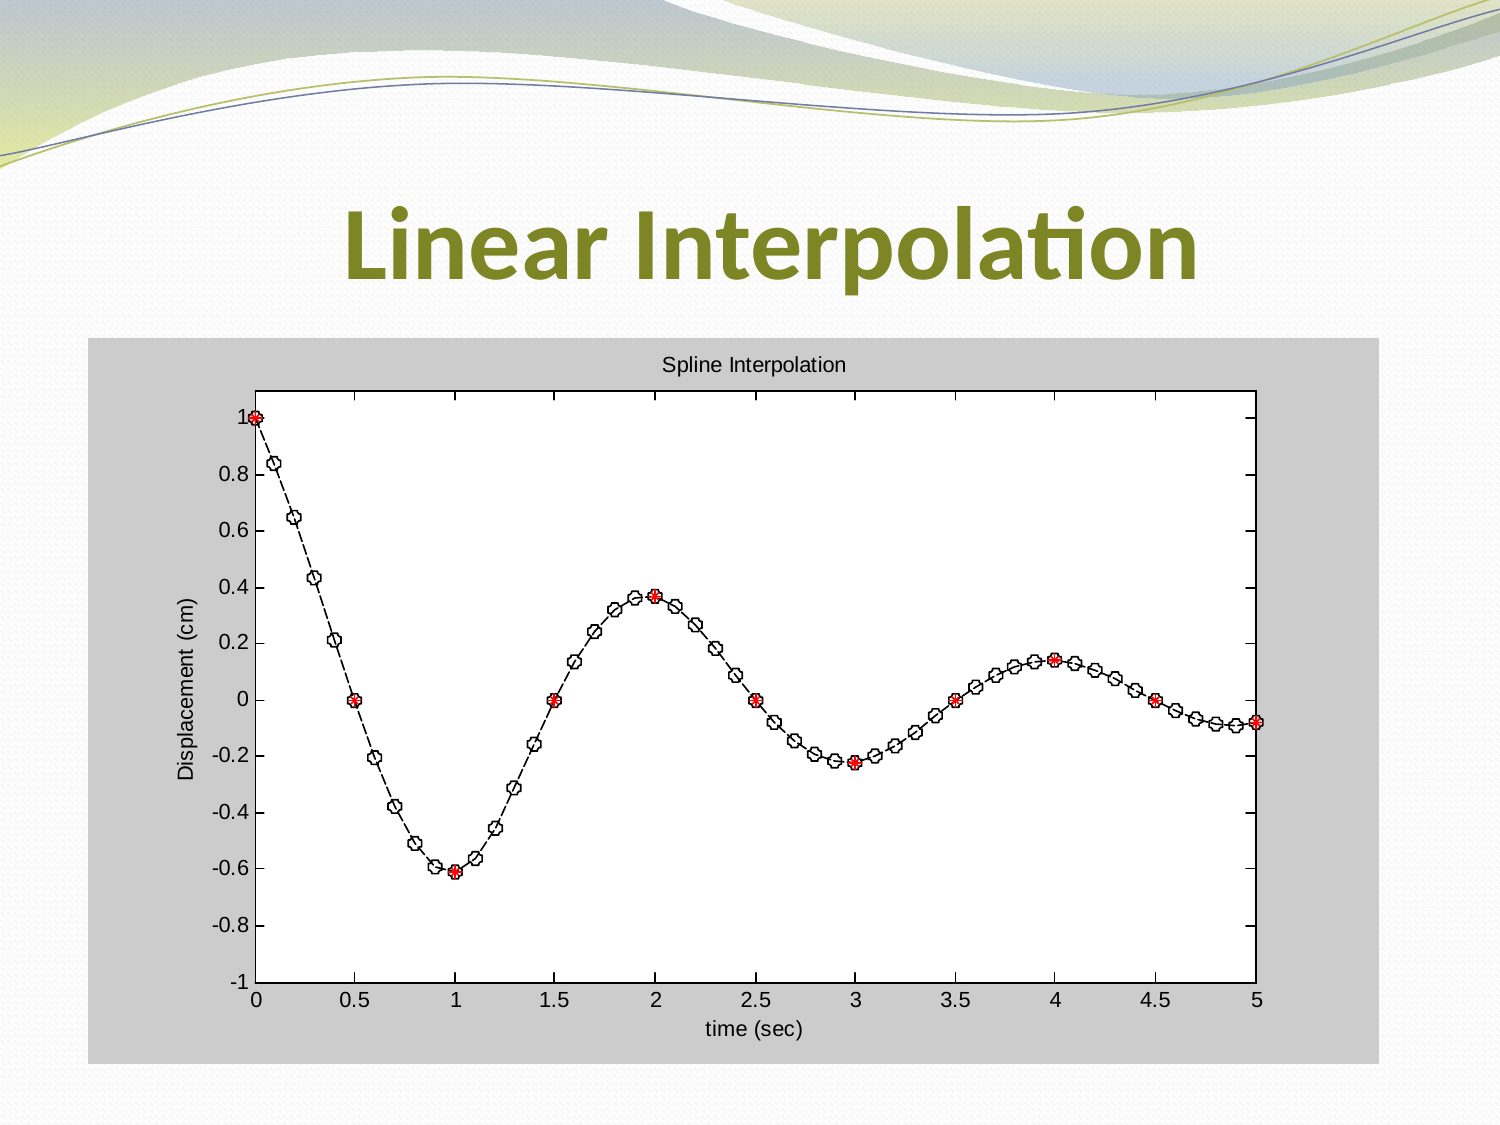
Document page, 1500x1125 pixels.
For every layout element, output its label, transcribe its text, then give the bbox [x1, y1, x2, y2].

title Linear Interpolation [91, 112, 1454, 300]
picture [87, 337, 1379, 1064]
